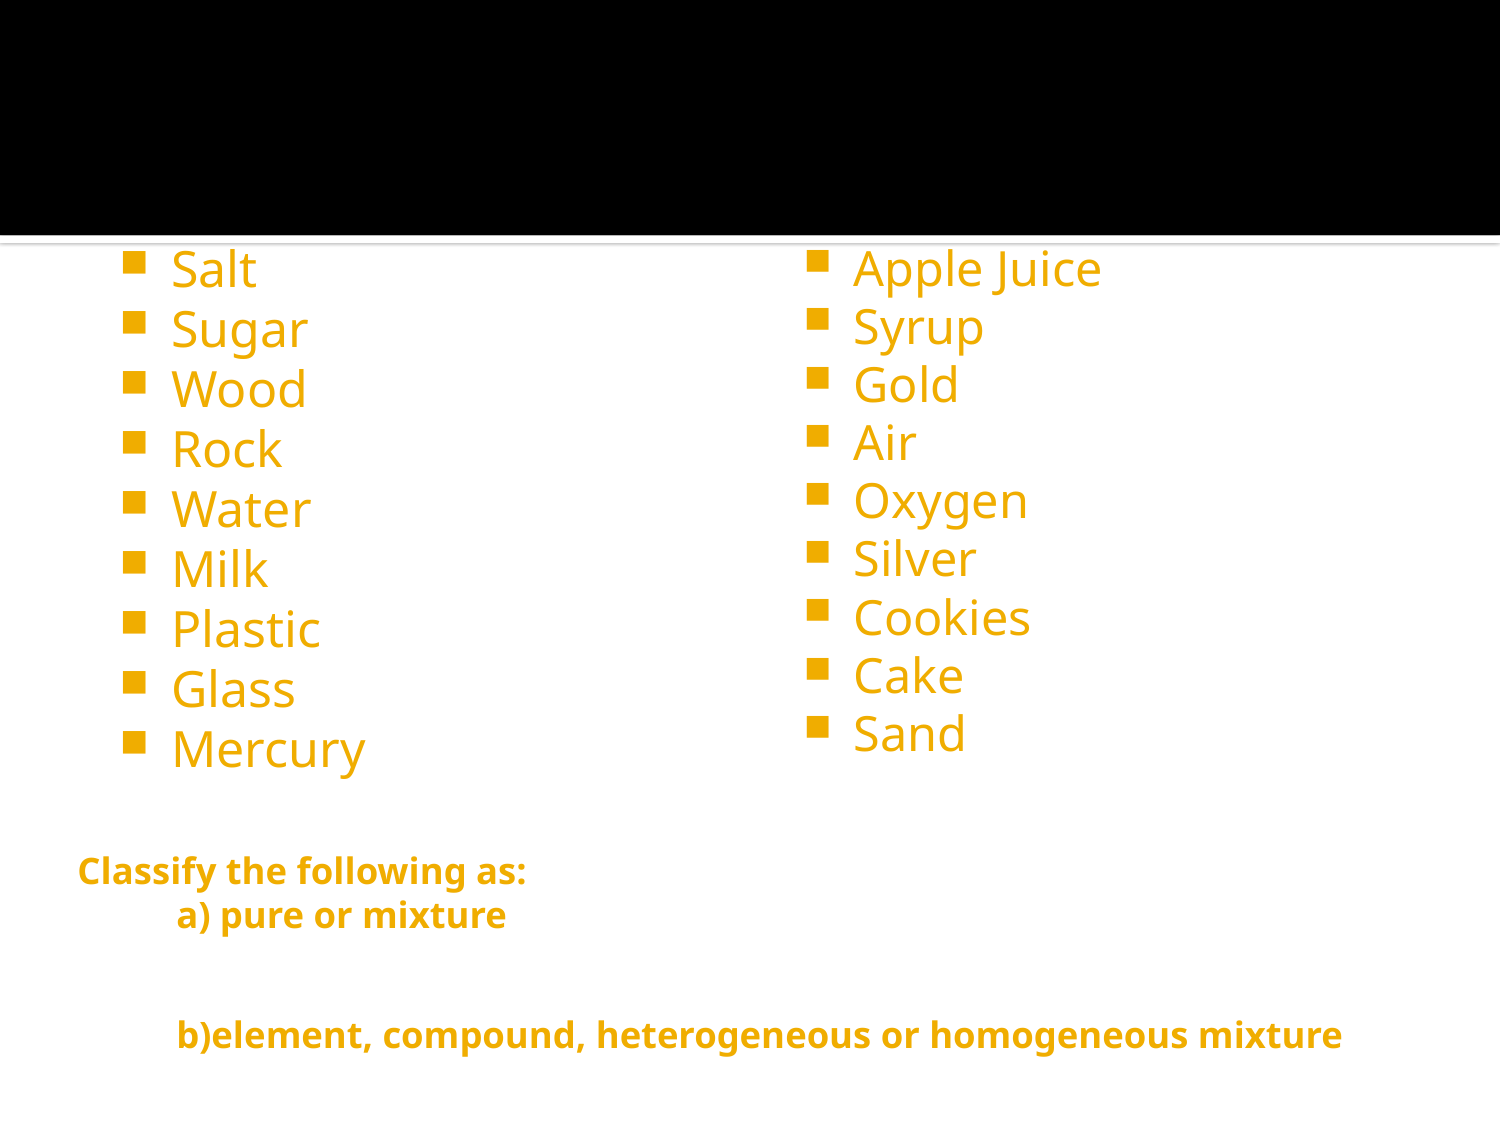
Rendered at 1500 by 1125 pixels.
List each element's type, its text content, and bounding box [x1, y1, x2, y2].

list Apple Juice Syrup Gold Air Oxygen Silver Cookies Cake Sand [774, 222, 1420, 770]
title Classify the following as: a) pure or mixture b)element, compound, heterogeneous or homogeneous mixture [62, 820, 1405, 1090]
list Salt Sugar Wood Rock Water Milk Plastic Glass Mercury [84, 222, 730, 807]
